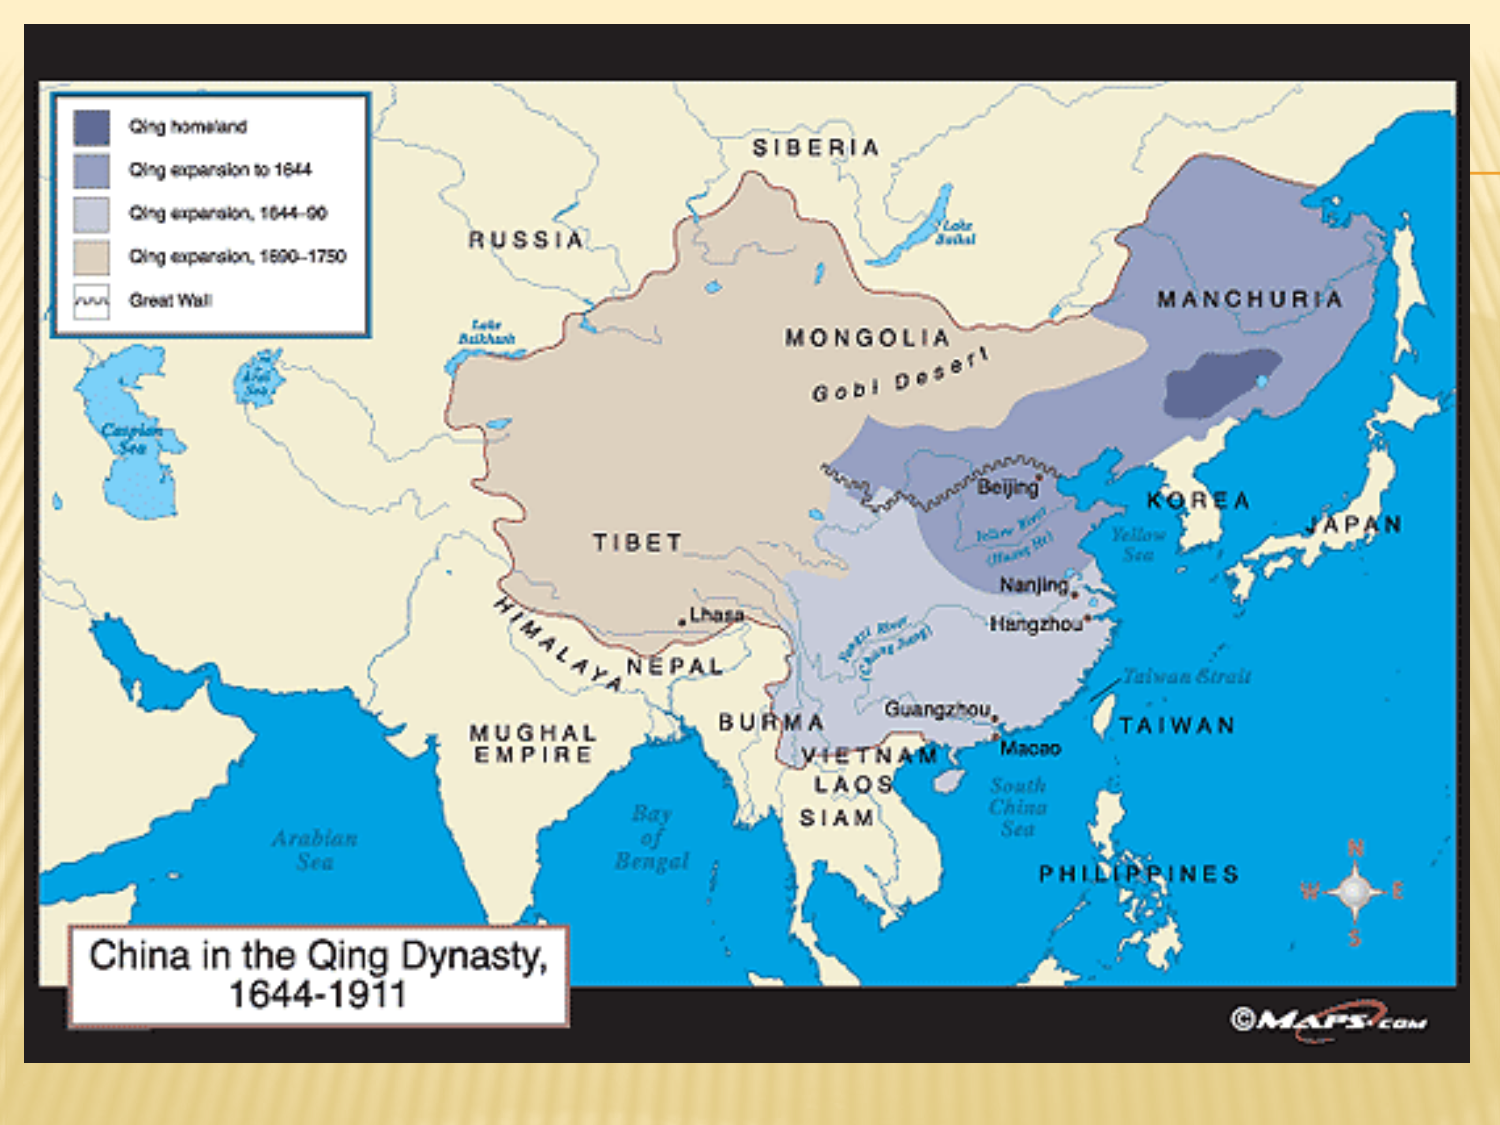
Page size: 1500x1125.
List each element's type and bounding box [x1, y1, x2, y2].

list [24, 24, 1470, 1063]
